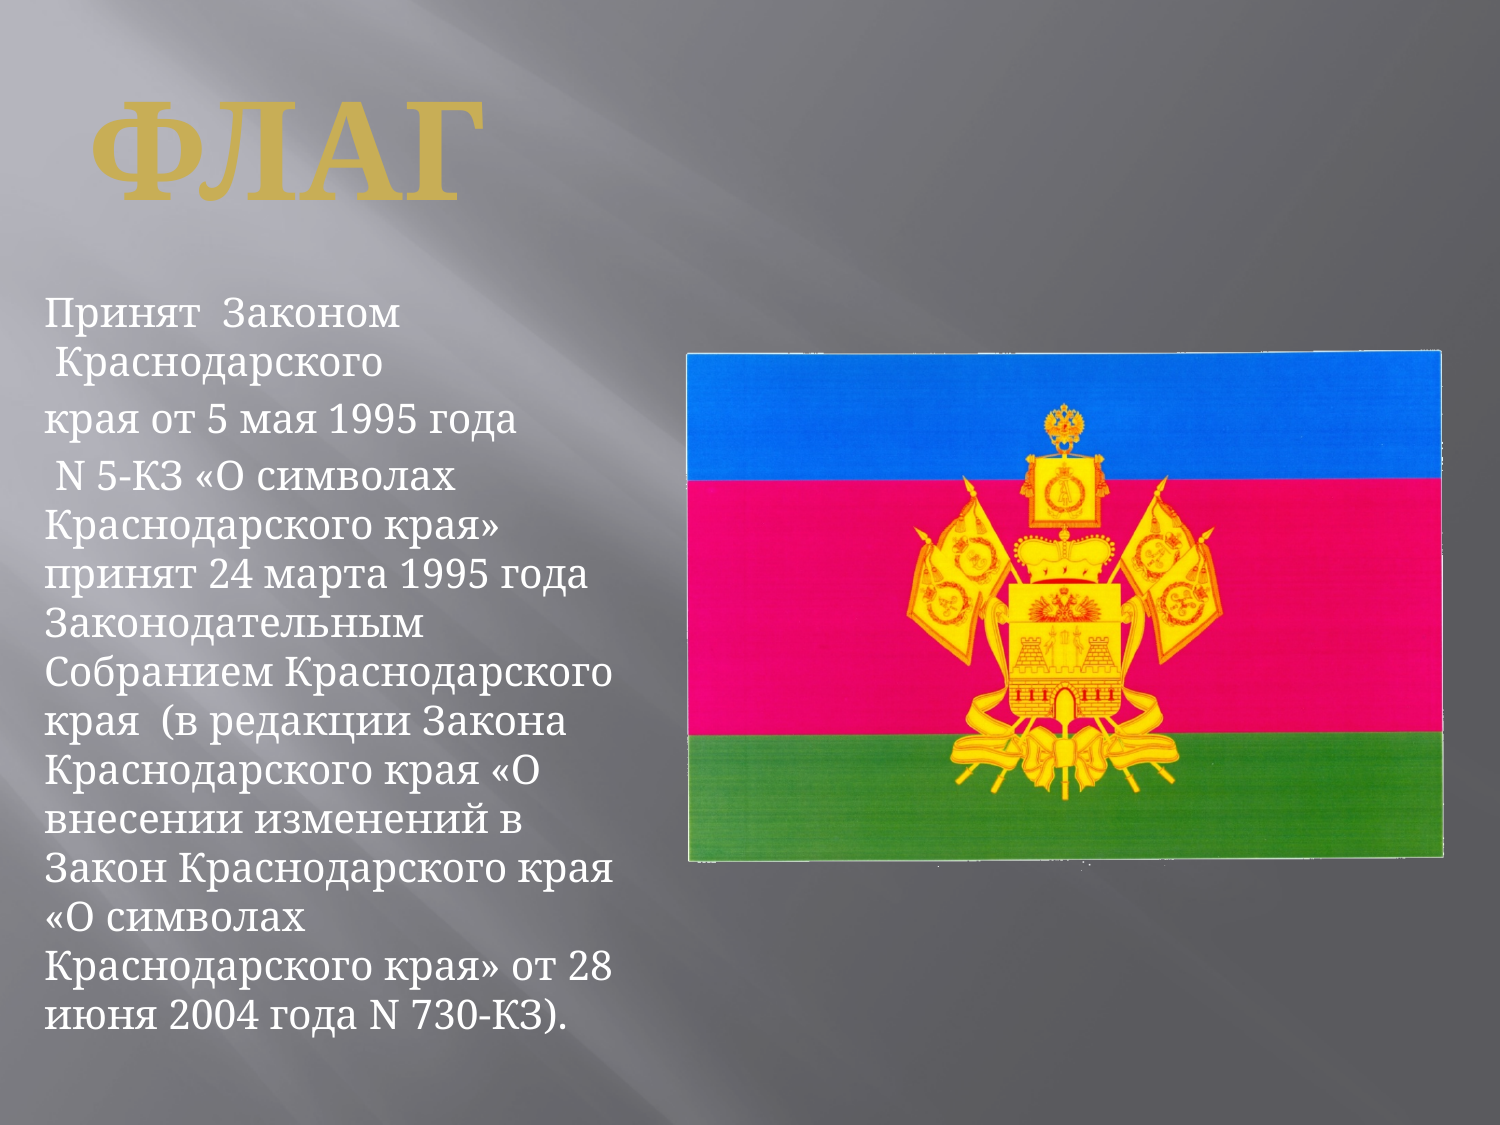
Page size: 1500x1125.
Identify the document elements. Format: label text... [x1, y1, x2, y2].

picture [668, 339, 796, 871]
title ФЛАГ [75, 44, 569, 236]
picture [1331, 339, 1459, 871]
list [796, 207, 1331, 1002]
list Принят Законом Краснодарского края от 5 мая 1995 года N 5-КЗ «О символах Краснодарского края» принят 24 марта 1995 года Законодательным Собранием Краснодарского края (в редакции Закона Краснодарского края «О внесении изменений в Закон Краснодарского края «О символах Краснодарского края» от 28 июня 2004 года N 730-КЗ). [29, 278, 632, 1083]
